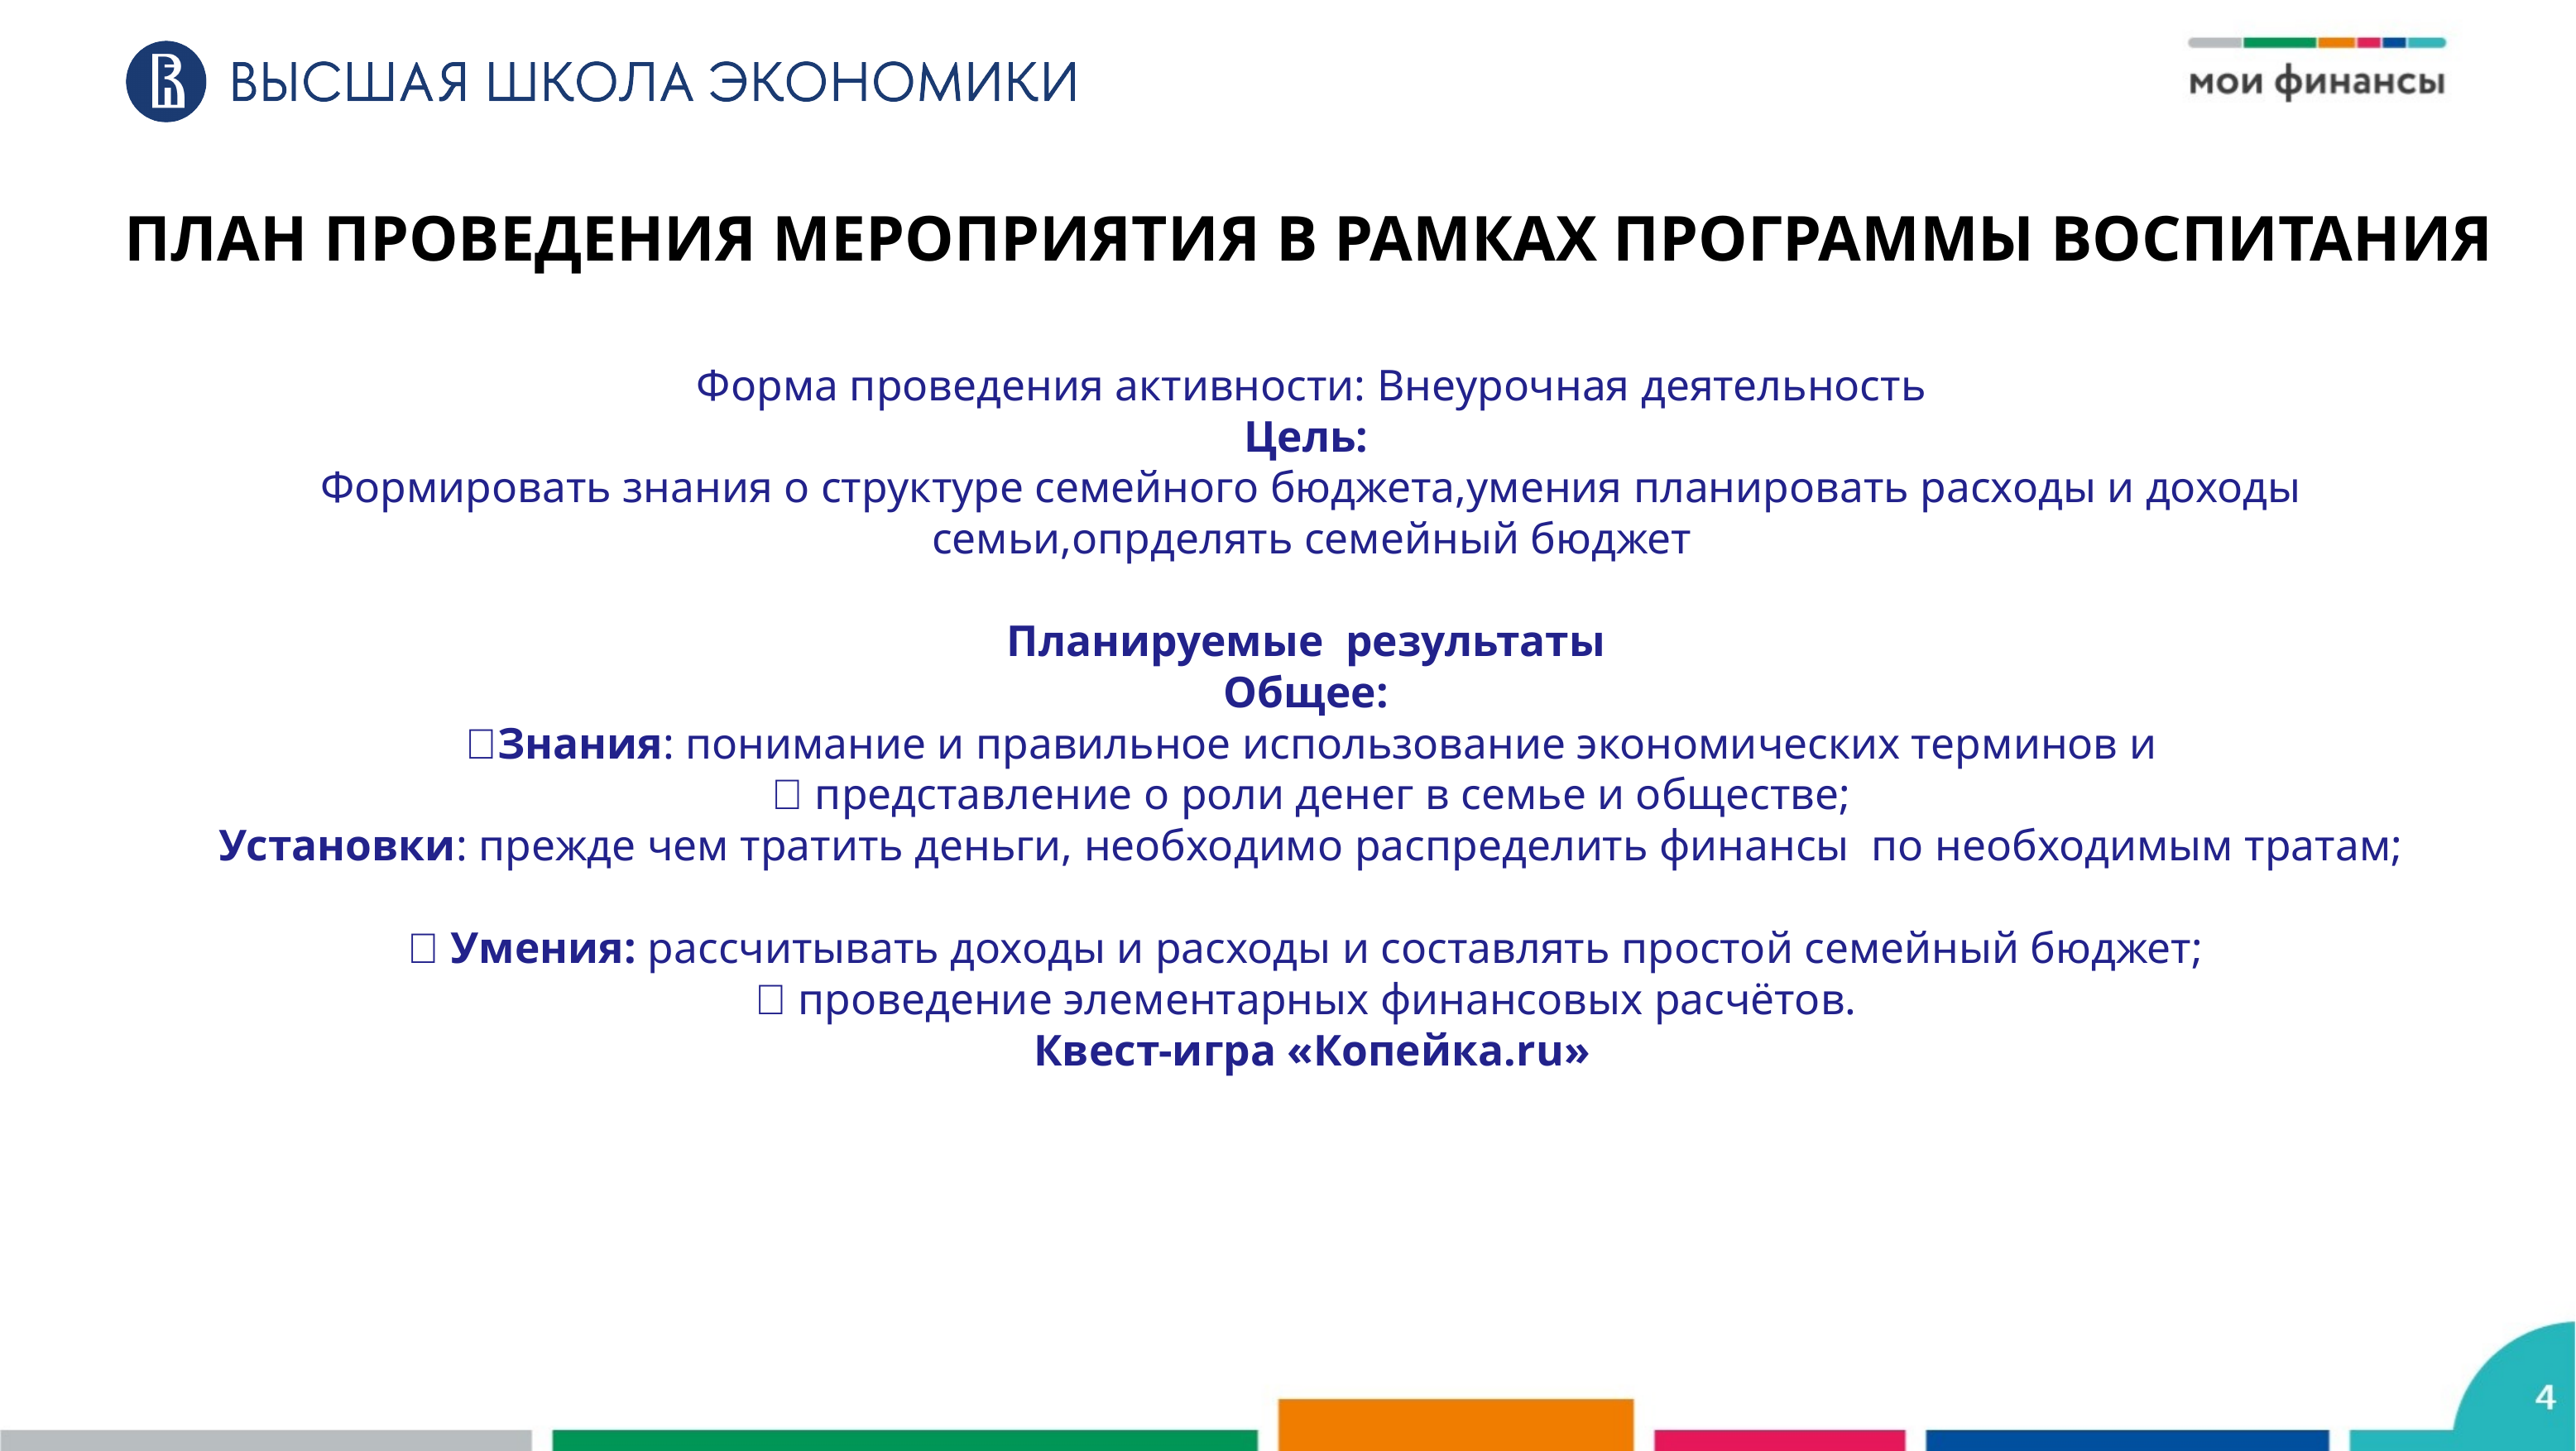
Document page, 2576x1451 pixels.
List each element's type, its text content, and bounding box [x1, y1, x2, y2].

text_box ПЛАН ПРОВЕДЕНИЯ МЕРОПРИЯТИЯ В РАМКАХ ПРОГРАММЫ ВОСПИТАНИЯ [44, 189, 2576, 284]
picture [0, 0, 2576, 1451]
text_box Форма проведения активности: Внеурочная деятельность Цель: Формировать знания о структуре семейного бюджета,умения планировать расходы и доходы семьи,опрделять семейный бюджет Планируемые результаты Общее: Знания: понимание и правильное использование экономических терминов и  представление о роли денег в семье и обществе; Установки: прежде чем тратить деньги, необходимо распределить финансы по необходимым тратам;  Умения: рассчитывать доходы и расходы и составлять простой семейный бюджет;  проведение элементарных финансовых расчётов. Квест-игра «Копейка.ru» [153, 352, 2471, 1190]
slide_number [2470, 1365, 2576, 1430]
